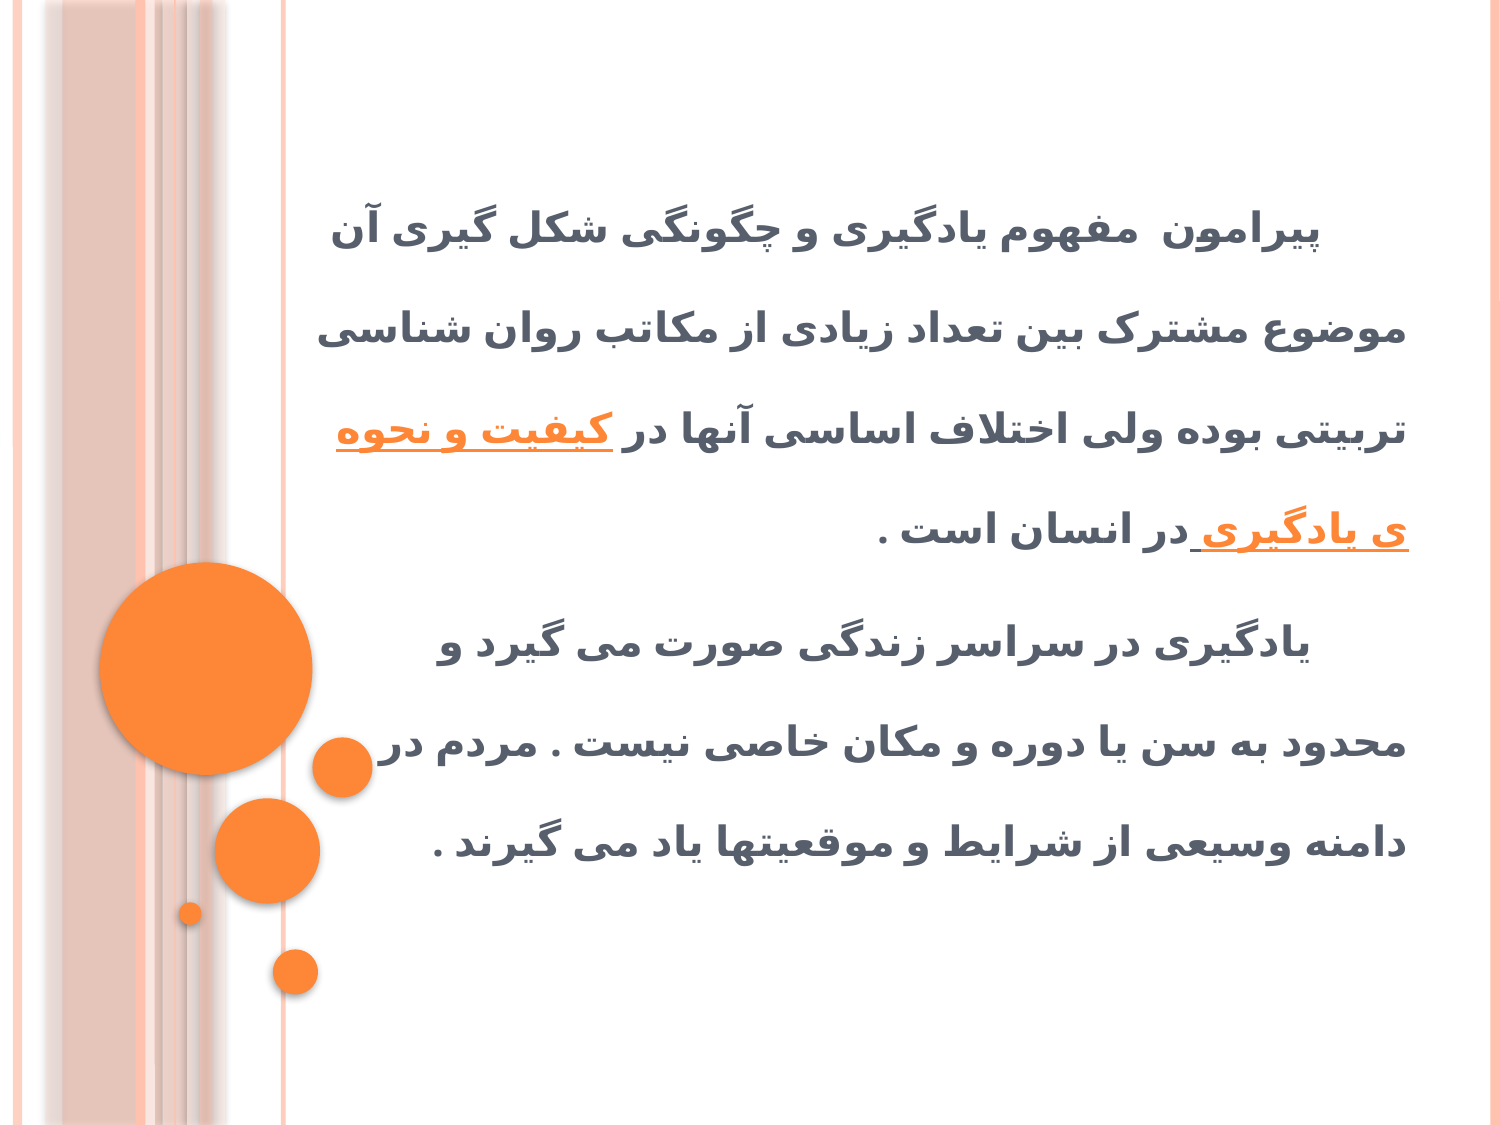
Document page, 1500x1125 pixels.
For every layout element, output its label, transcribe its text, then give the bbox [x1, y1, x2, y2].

subtitle پیرامون مفهوم یادگیری و چگونگی شکل گیری آن موضوع مشترک بین تعداد زیادی از مکاتب روان شناسی تربیتی بوده ولی اختلاف اساسی آنها در کیفیت و نحوه ی یادگیری در انسان است . یادگیری در سراسر زندگی صورت می گیرد و محدود به سن یا دوره و مکان خاصی نیست . مردم در دامنه وسیعی از شرایط و موقعیتها یاد می گیرند . [289, 30, 1424, 1046]
